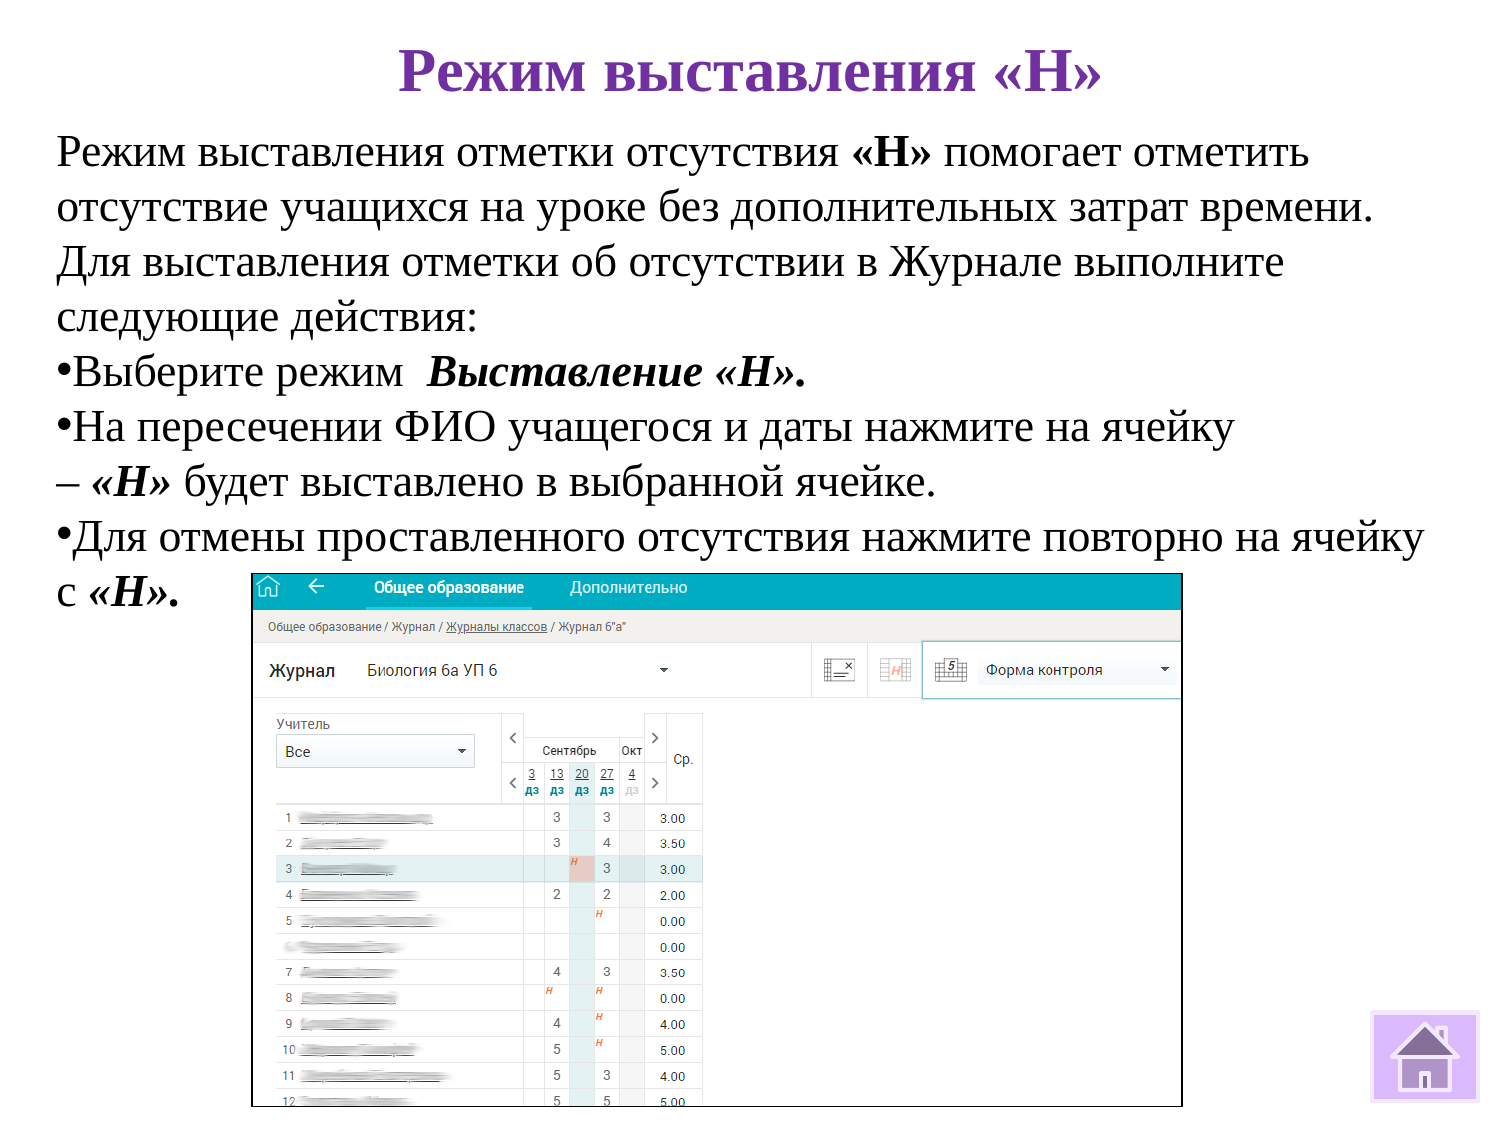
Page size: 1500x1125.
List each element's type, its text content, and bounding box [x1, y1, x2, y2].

list Режим выставления отметки отсутствия «Н» помогает отметить отсутствие учащихся на уроке без дополнительных затрат времени. Для выставления отметки об отсутствии в Журнале выполните следующие действия: Выберите режим Выставление «Н». На пересечении ФИО учащегося и даты нажмите на ячейку – «Н» будет выставлено в выбранной ячейке. Для отмены проставленного отсутствия нажмите повторно на ячейку с «Н». [41, 113, 1459, 1071]
title Режим выставления «Н» [76, 19, 1427, 113]
text_box [1370, 1010, 1480, 1103]
picture [252, 574, 1182, 1107]
